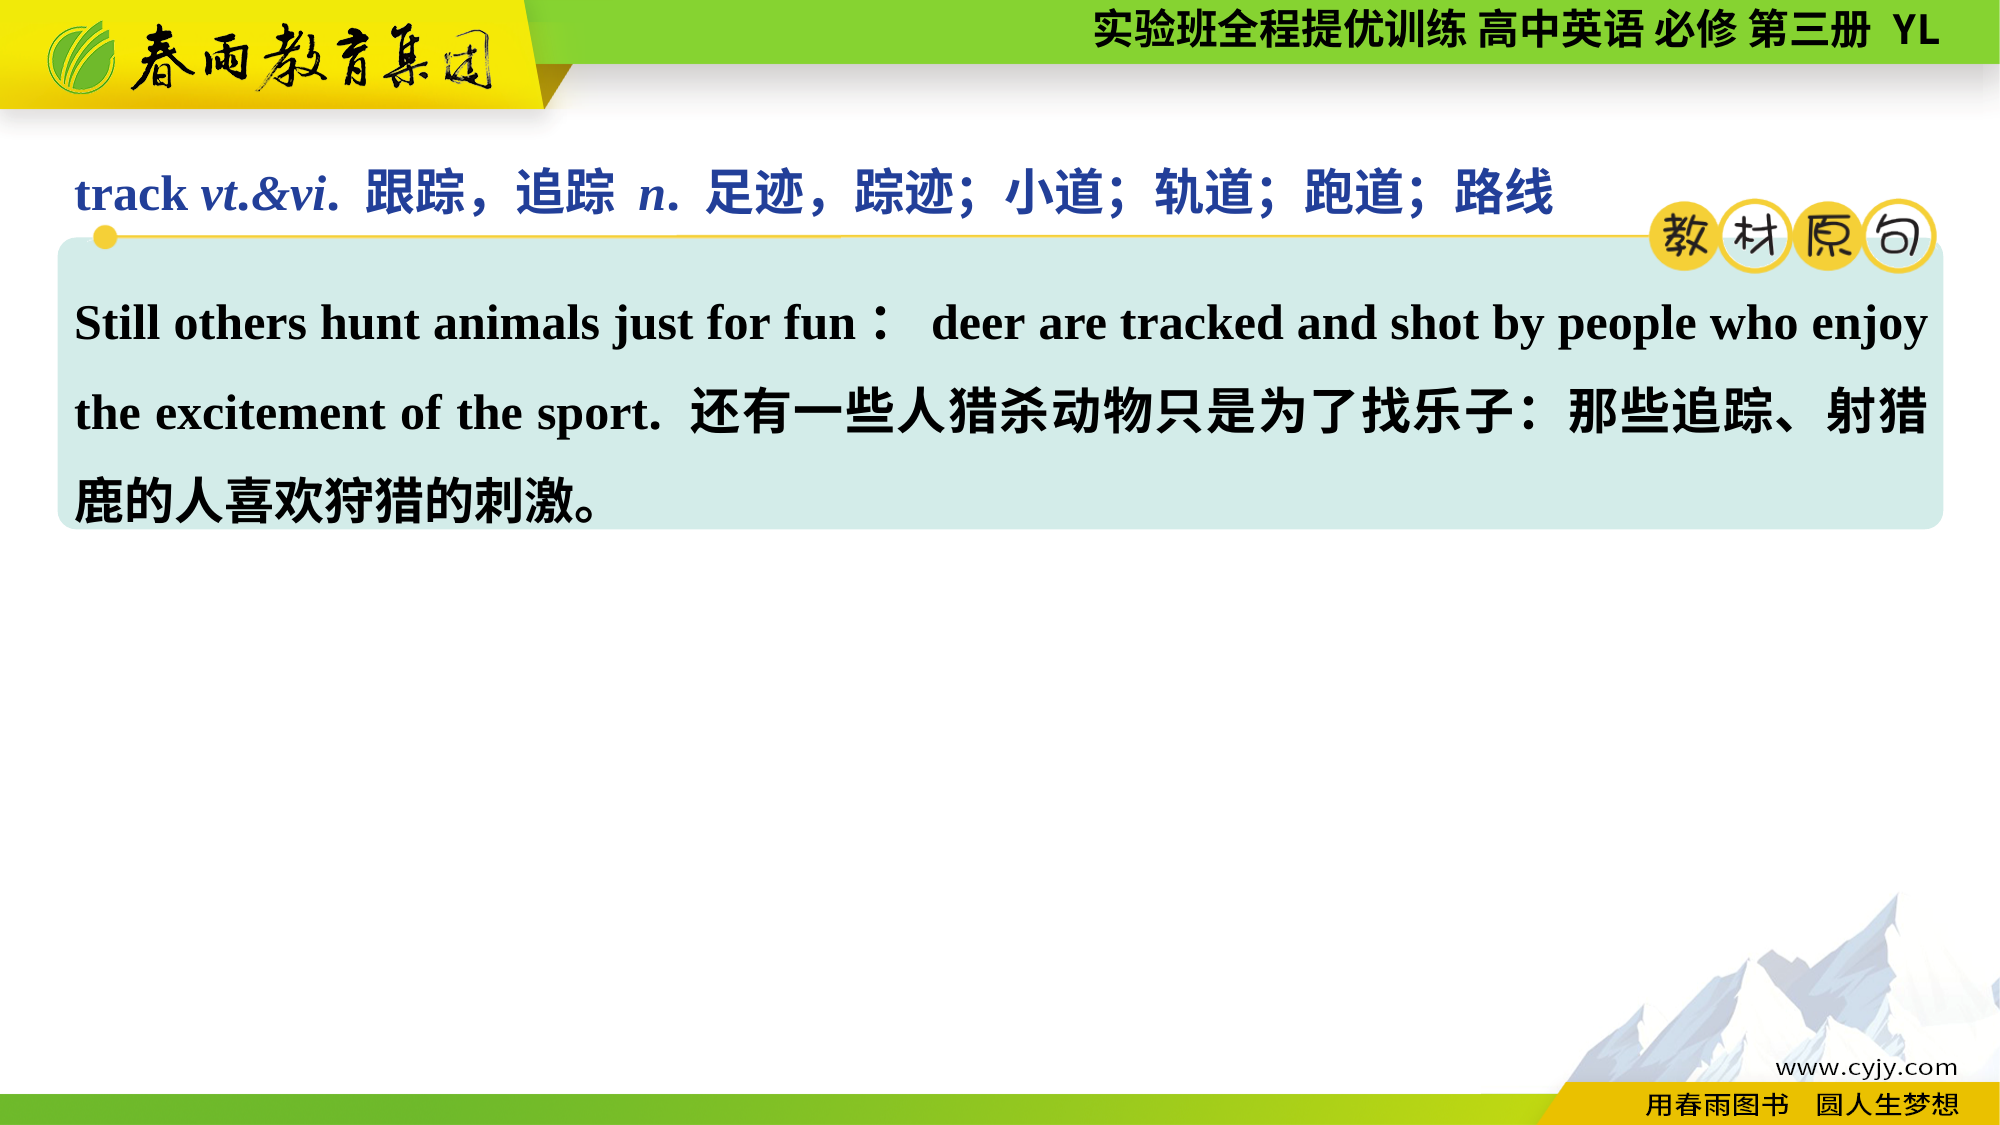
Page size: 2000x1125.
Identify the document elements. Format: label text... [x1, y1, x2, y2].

list track vt.&vi. 跟踪，追踪 n. 足迹，踪迹；小道；轨道；跑道；路线 Still others hunt animals just for fun：deer are tracked and shot by people who enjoy the excitement of the sport. 还有一些人猎杀动物只是为了找乐子：那些追踪、射猎鹿的人喜欢狩猎的刺激。 [59, 122, 1944, 530]
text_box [87, 190, 1938, 277]
picture [0, 0, 2000, 1125]
